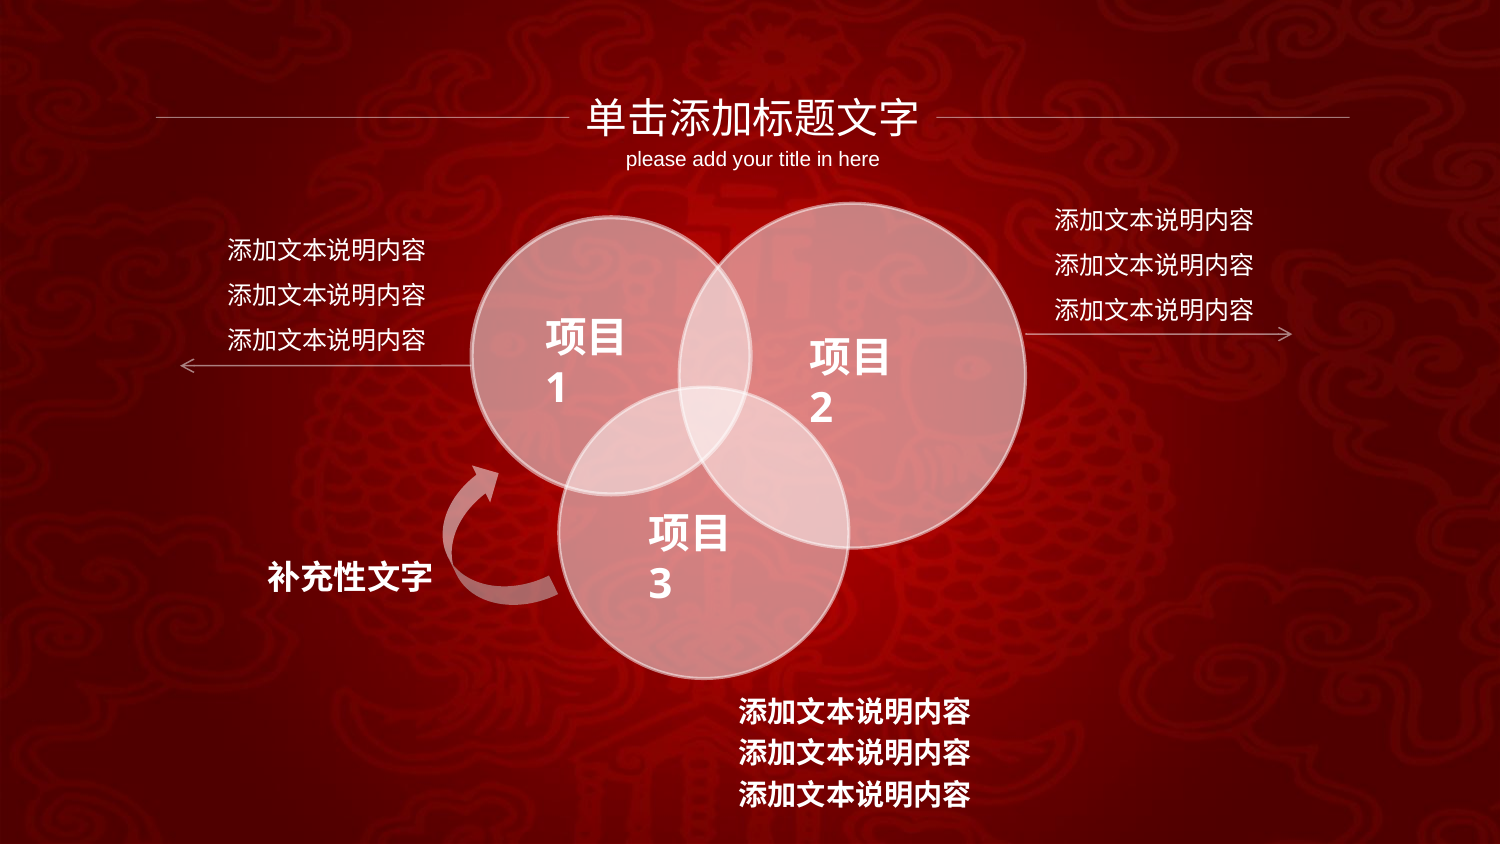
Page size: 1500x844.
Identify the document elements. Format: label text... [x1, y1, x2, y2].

text_box 单击添加标题文字 [570, 84, 935, 150]
text_box 添加文本说明内容添加文本说明内容 添加文本说明内容 [212, 212, 466, 362]
text_box 添加文本说明内容 添加文本说明内容 添加文本说明内容 [723, 678, 1020, 820]
text_box [1025, 332, 1293, 342]
text_box [442, 465, 499, 549]
text_box 补充性文字 [239, 549, 462, 604]
text_box please add your title in here [610, 138, 895, 179]
text_box 添加文本说明内容添加文本说明内容 添加文本说明内容 [1039, 182, 1293, 332]
text_box [180, 358, 472, 373]
text_box 项目2 [794, 323, 939, 438]
text_box 项目1 [530, 303, 675, 418]
text_box [558, 387, 849, 679]
text_box [679, 203, 1026, 549]
picture [0, 0, 1500, 844]
text_box [471, 217, 718, 487]
text_box 项目3 [633, 499, 779, 615]
